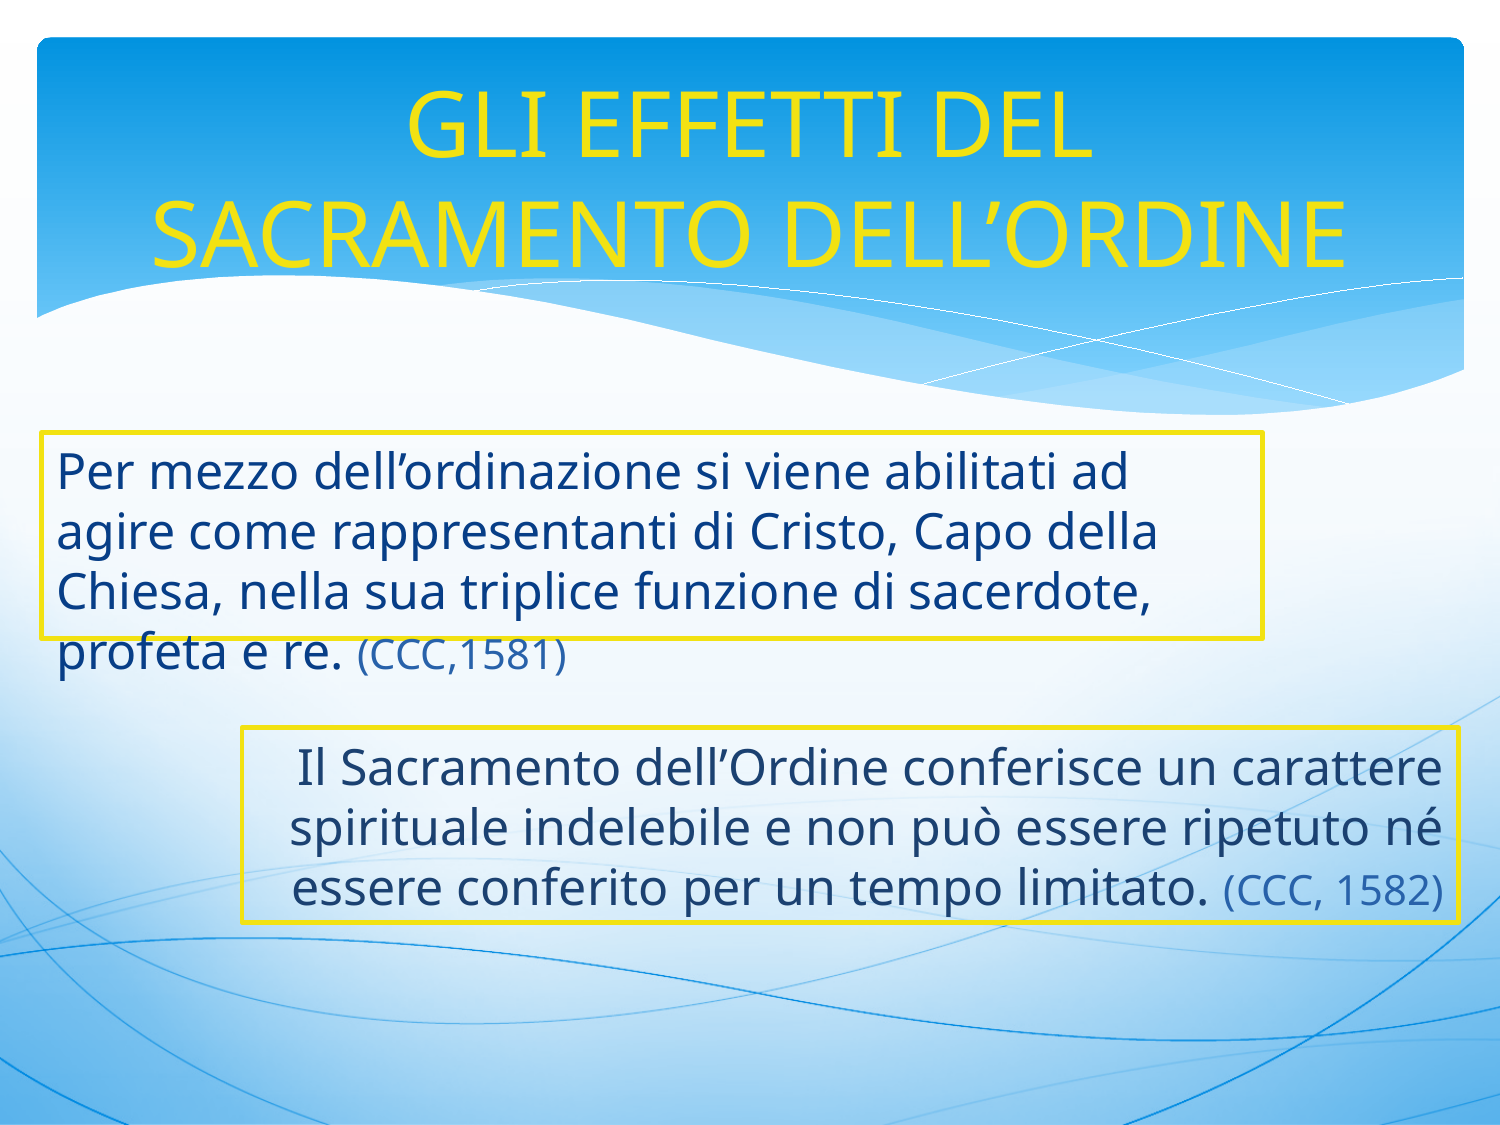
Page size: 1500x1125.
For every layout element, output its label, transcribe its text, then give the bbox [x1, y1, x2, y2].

list Per mezzo dell’ordinazione si viene abilitati ad agire come rappresentanti di Cristo, Capo della Chiesa, nella sua triplice funzione di sacerdote, profeta e re. (CCC,1581) [41, 432, 1263, 639]
title GLI EFFETTI DEL SACRAMENTO DELL’ORDINE [75, 73, 1425, 279]
text_box Il Sacramento dell’Ordine conferisce un carattere spirituale indelebile e non può essere ripetuto né essere conferito per un tempo limitato. (CCC, 1582) [242, 727, 1459, 923]
